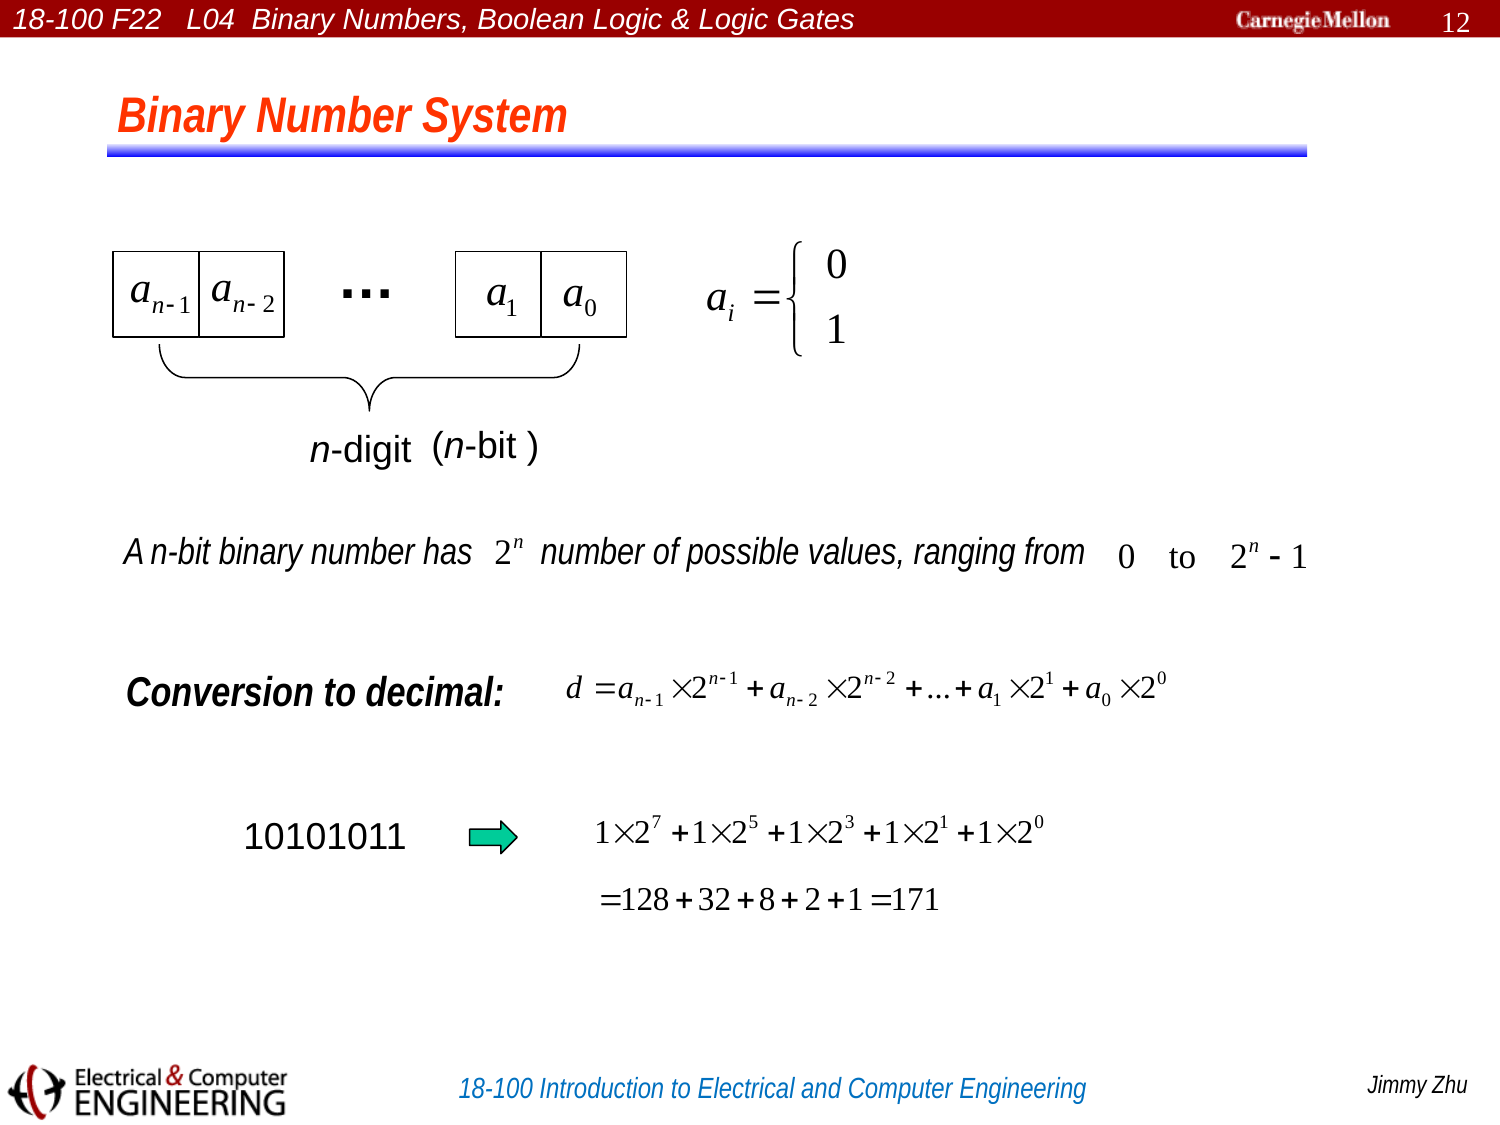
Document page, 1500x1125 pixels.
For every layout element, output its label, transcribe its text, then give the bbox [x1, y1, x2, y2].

text_box 10101011 [228, 804, 422, 865]
picture [0, 1058, 298, 1125]
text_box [592, 806, 1050, 919]
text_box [699, 234, 855, 365]
text_box Conversion to decimal: [111, 657, 530, 723]
text_box [469, 820, 518, 854]
text_box n-digit [295, 417, 427, 478]
text_box [159, 346, 580, 411]
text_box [560, 663, 1172, 716]
text_box (n-bit ) [416, 413, 555, 474]
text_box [1112, 529, 1310, 579]
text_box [488, 525, 531, 572]
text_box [112, 232, 627, 338]
text_box Binary Number System [102, 75, 595, 150]
slide_number 12 [1217, 0, 1494, 34]
text_box [107, 144, 1308, 157]
text_box A n-bit binary number has number of possible values, ranging from [109, 519, 1109, 580]
